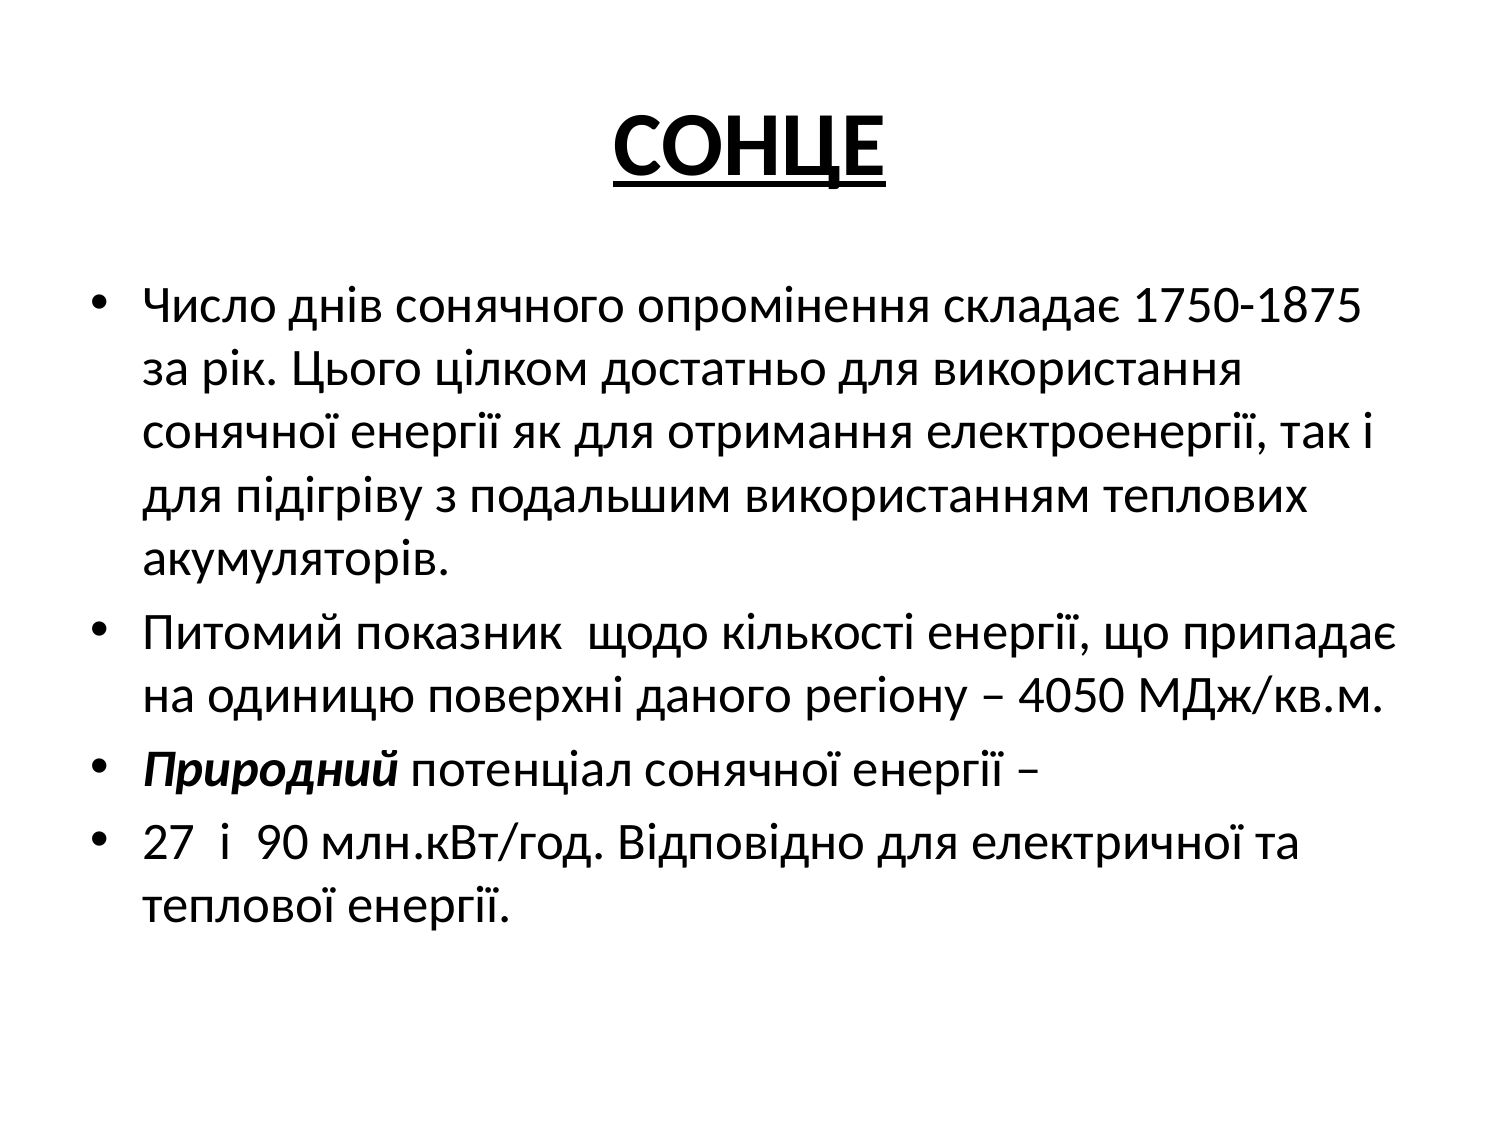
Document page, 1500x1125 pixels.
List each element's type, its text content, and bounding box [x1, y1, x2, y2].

list Число днів сонячного опромінення складає 1750-1875 за рік. Цього цілком достатньо для використання сонячної енергії як для отримання електроенергії, так і для підігріву з подальшим використанням теплових акумуляторів. Питомий показник щодо кількості енергії, що припадає на одиницю поверхні даного регіону – 4050 МДж/кв.м. Природний потенціал сонячної енергії – 27 і 90 млн.кВт/год. Відповідно для електричної та теплової енергії. [75, 262, 1425, 1005]
title СОНЦЕ [75, 45, 1425, 233]
